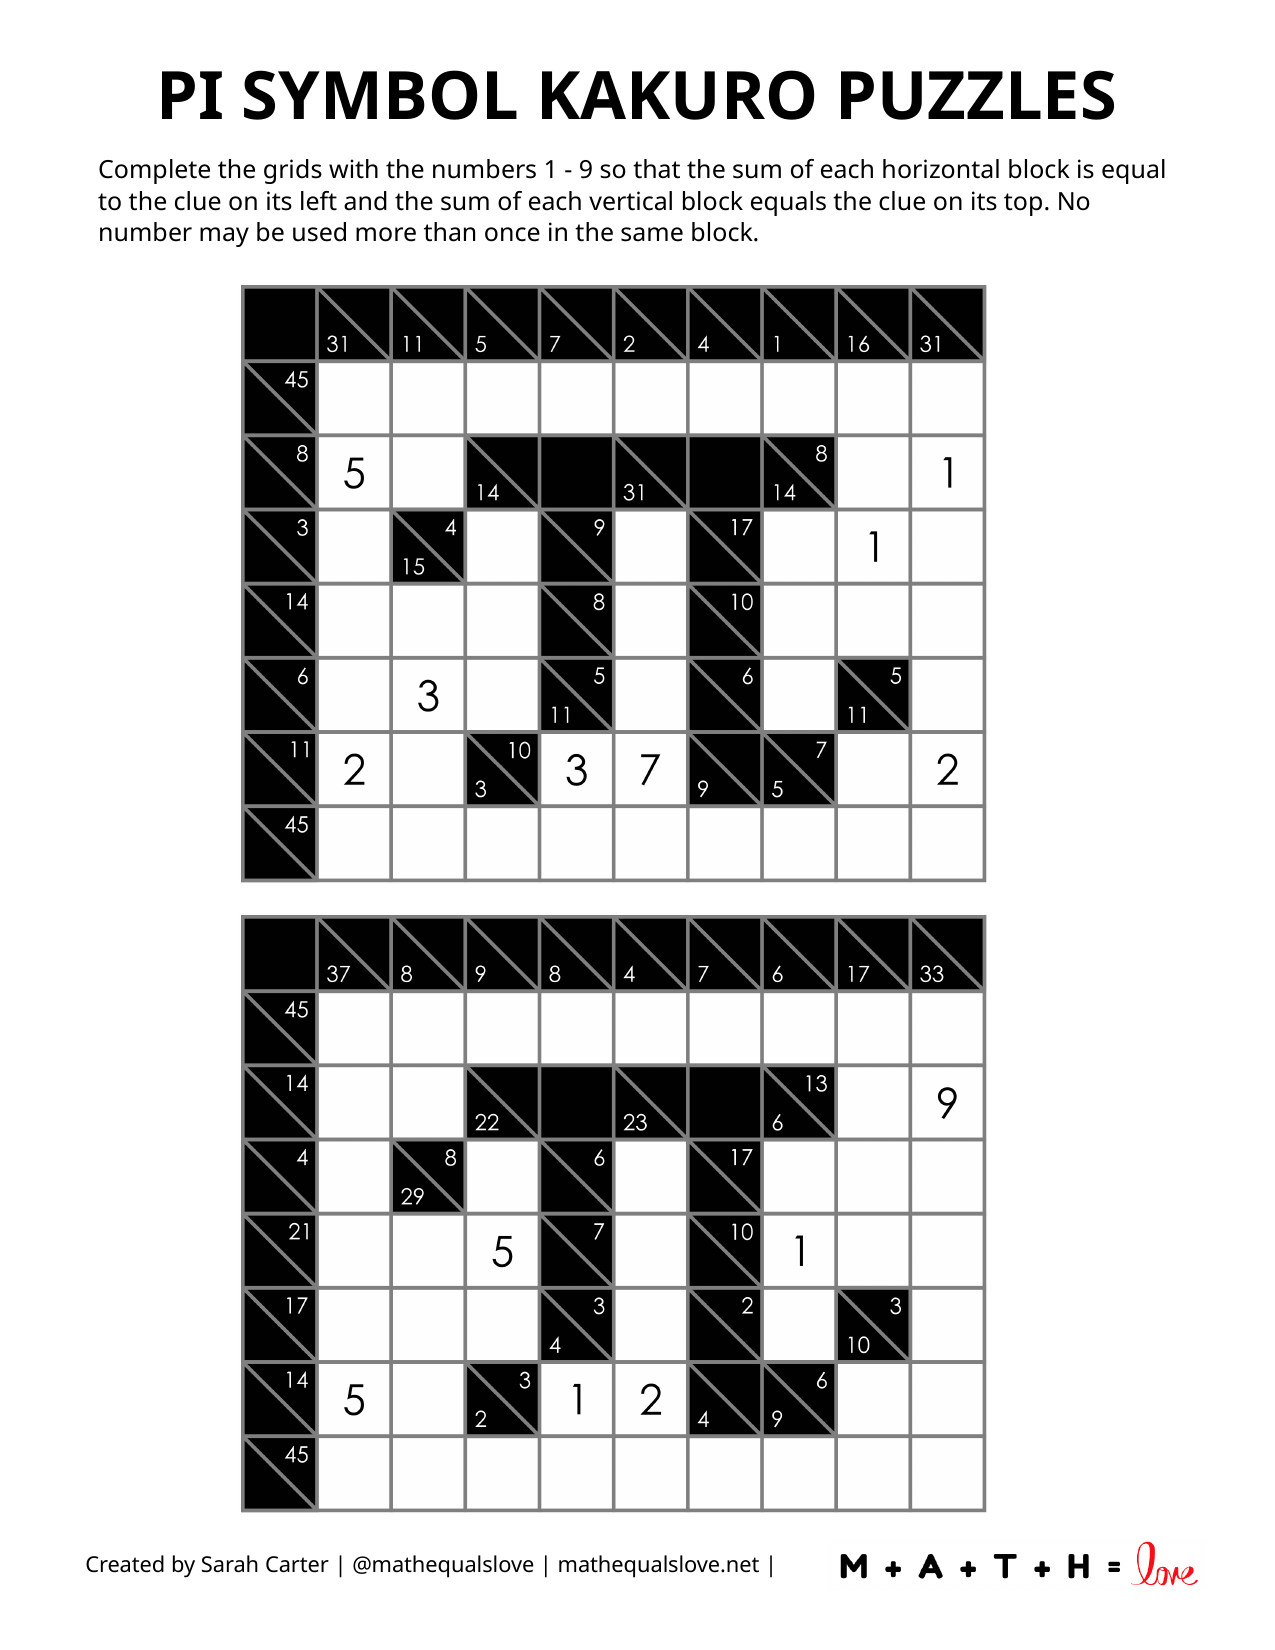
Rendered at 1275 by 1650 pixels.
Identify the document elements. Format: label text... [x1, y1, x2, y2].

picture [238, 913, 988, 1515]
text_box Created by Sarah Carter | @mathequalslove | mathequalslove.net | [70, 1543, 826, 1585]
text_box PI SYMBOL KAKURO PUZZLES [111, 45, 1164, 141]
text_box Complete the grids with the numbers 1 - 9 so that the sum of each horizontal block is equal to the clue on its left and the sum of each vertical block equals the clue on its top. No number may be used more than once in the same block. [83, 145, 1192, 254]
picture [238, 283, 988, 885]
picture [826, 1539, 1207, 1591]
